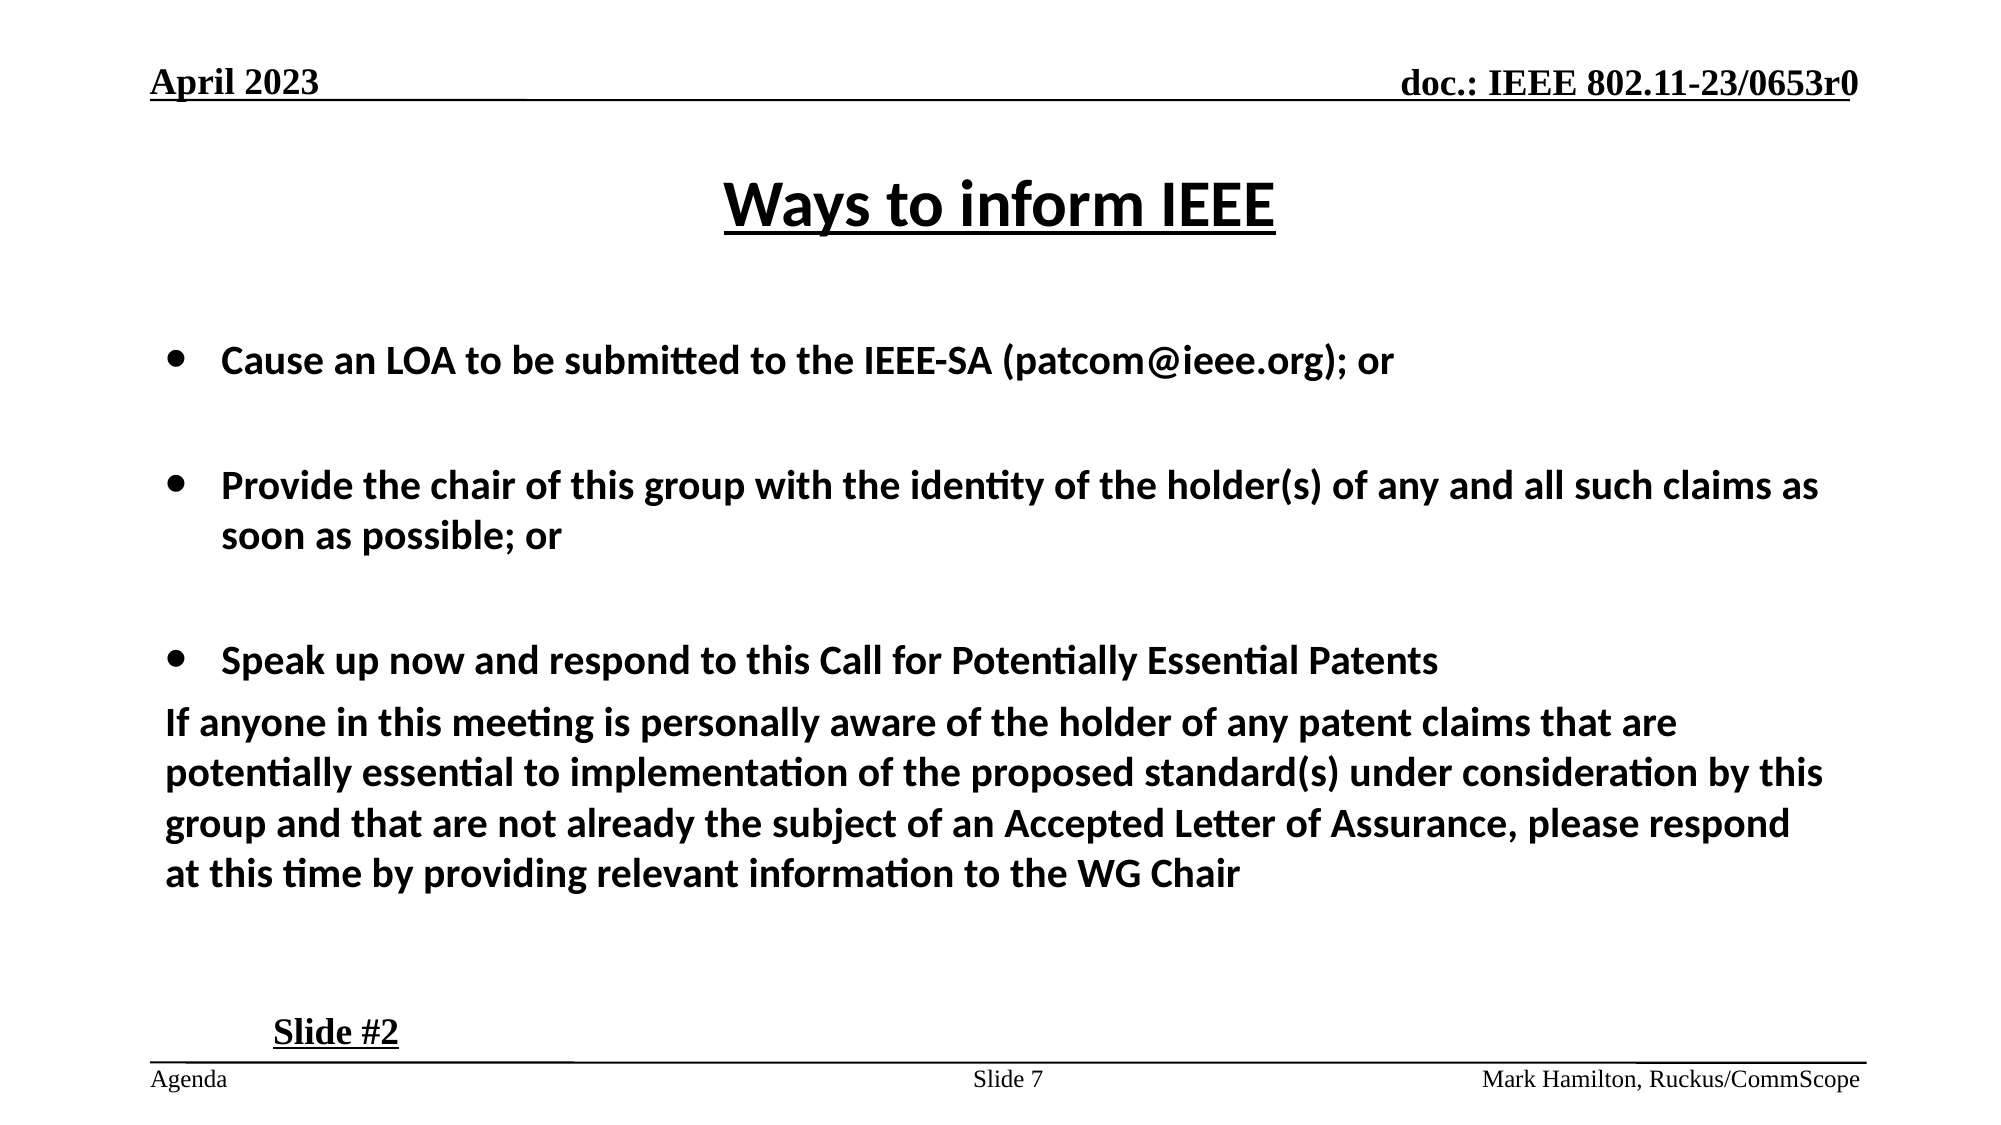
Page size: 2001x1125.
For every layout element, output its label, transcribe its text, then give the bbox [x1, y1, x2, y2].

slide_number Slide 7 [950, 1061, 1067, 1123]
list Cause an LOA to be submitted to the IEEE-SA (patcom@ieee.org); or Provide the chair of this group with the identity of the holder(s) of any and all such claims as soon as possible; or Speak up now and respond to this Call for Potentially Essential Patents If anyone in this meeting is personally aware of the holder of any patent claims that are potentially essential to implementation of the proposed standard(s) under consideration by this group and that are not already the subject of an Accepted Letter of Assurance, please respond at this time by providing relevant information to the WG Chair [149, 324, 1850, 1000]
text_box Slide #2 [258, 999, 415, 1060]
title Ways to inform IEEE [149, 112, 1850, 288]
